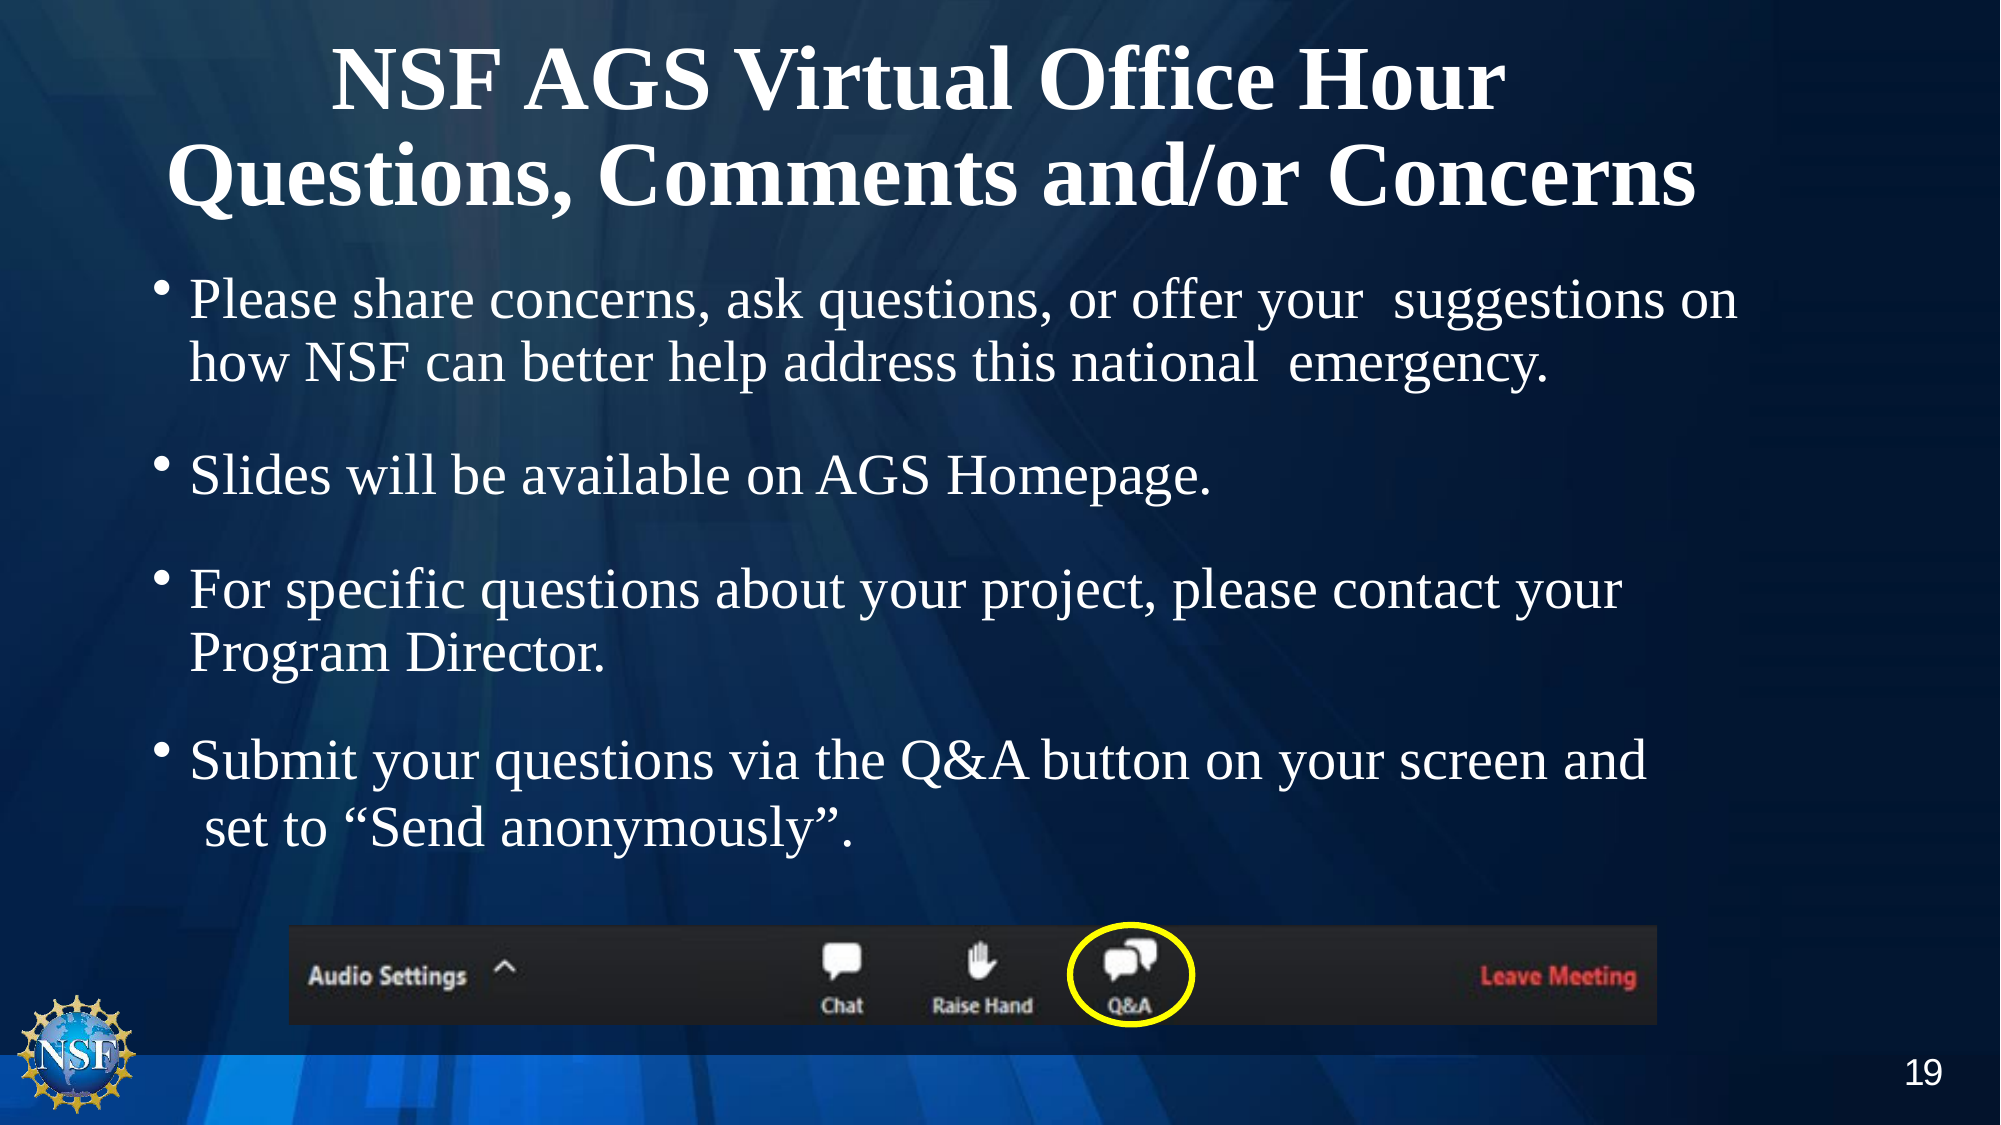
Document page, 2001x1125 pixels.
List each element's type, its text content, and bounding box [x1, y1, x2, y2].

title NSF AGS Virtual Office Hour Questions, Comments and/or Concerns [162, 14, 1706, 225]
text_box Please share concerns, ask questions, or offer your suggestions on how NSF can better help address this national emergency. Slides will be available on AGS Homepage. For specific questions about your project, please contact your Program Director. Submit your questions via the Q&A button on your screen and set to “Send anonymously”. [150, 256, 1796, 972]
picture [0, 0, 2000, 1125]
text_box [288, 924, 1658, 1026]
slide_number 19 [1897, 1055, 1956, 1125]
